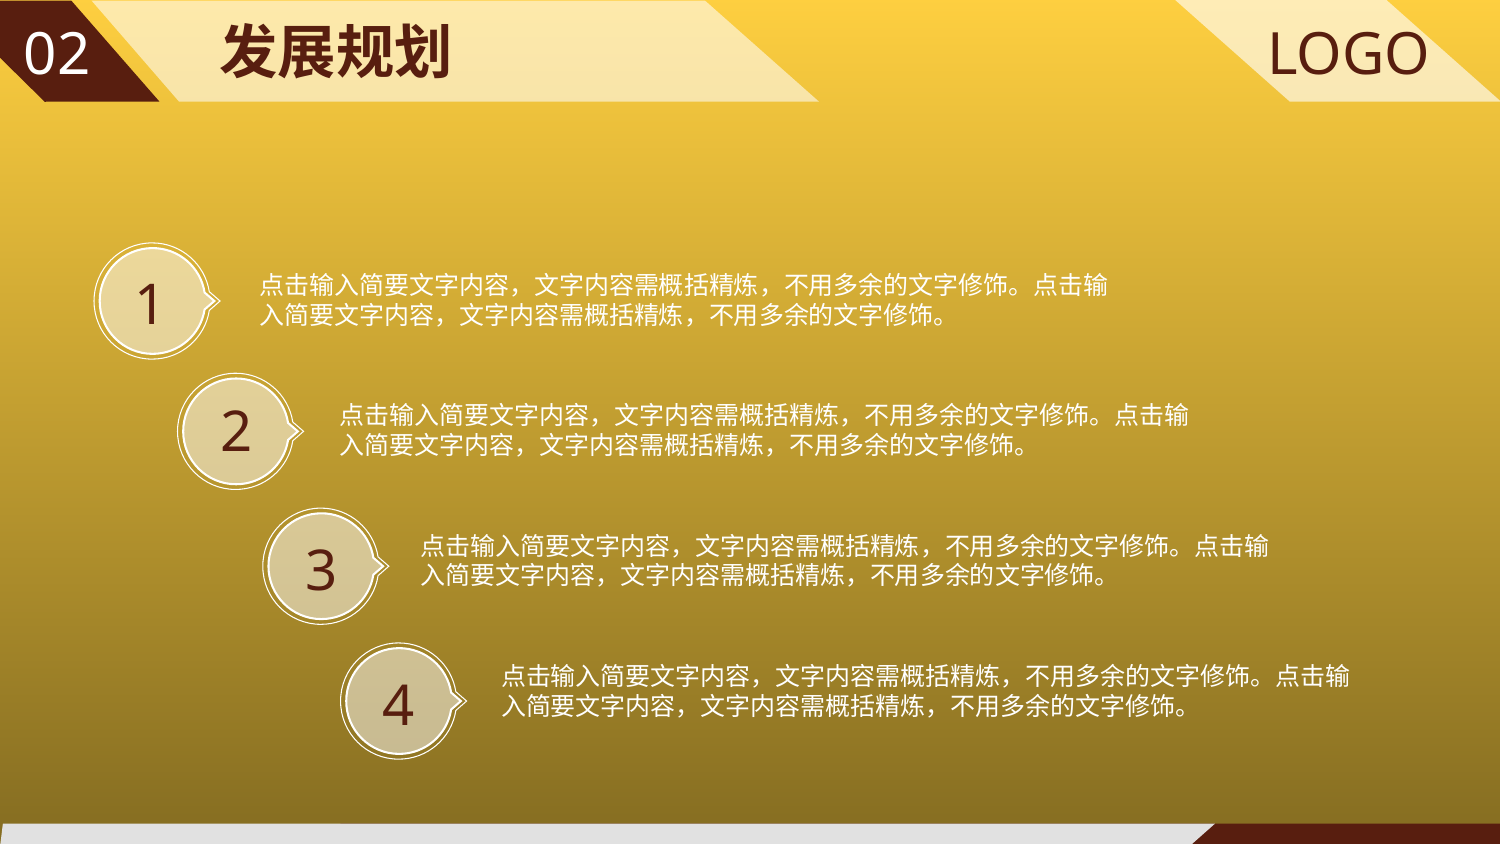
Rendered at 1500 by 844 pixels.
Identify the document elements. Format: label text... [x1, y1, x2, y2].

text_box 点击输入简要文字内容，文字内容需概括精炼，不用多余的文字修饰。点击输入简要文字内容，文字内容需概括精炼，不用多余的文字修饰。 [486, 652, 1375, 728]
text_box 点击输入简要文字内容，文字内容需概括精炼，不用多余的文字修饰。点击输入简要文字内容，文字内容需概括精炼，不用多余的文字修饰。 [325, 392, 1214, 467]
text_box 02 [9, 8, 106, 94]
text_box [93, 242, 221, 359]
text_box [1195, 822, 1500, 844]
text_box [0, 822, 1218, 844]
text_box [0, 0, 80, 69]
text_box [262, 507, 389, 625]
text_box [340, 642, 467, 760]
text_box 发展规划 [204, 8, 468, 93]
text_box LOGO [1252, 8, 1445, 94]
text_box [1279, 50, 1500, 103]
text_box [89, 0, 822, 103]
text_box 点击输入简要文字内容，文字内容需概括精炼，不用多余的文字修饰。点击输入简要文字内容，文字内容需概括精炼，不用多余的文字修饰。 [405, 522, 1294, 598]
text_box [177, 373, 304, 490]
text_box 点击输入简要文字内容，文字内容需概括精炼，不用多余的文字修饰。点击输入简要文字内容，文字内容需概括精炼，不用多余的文字修饰。 [244, 261, 1133, 337]
text_box [1173, 0, 1398, 70]
text_box [35, 38, 162, 103]
